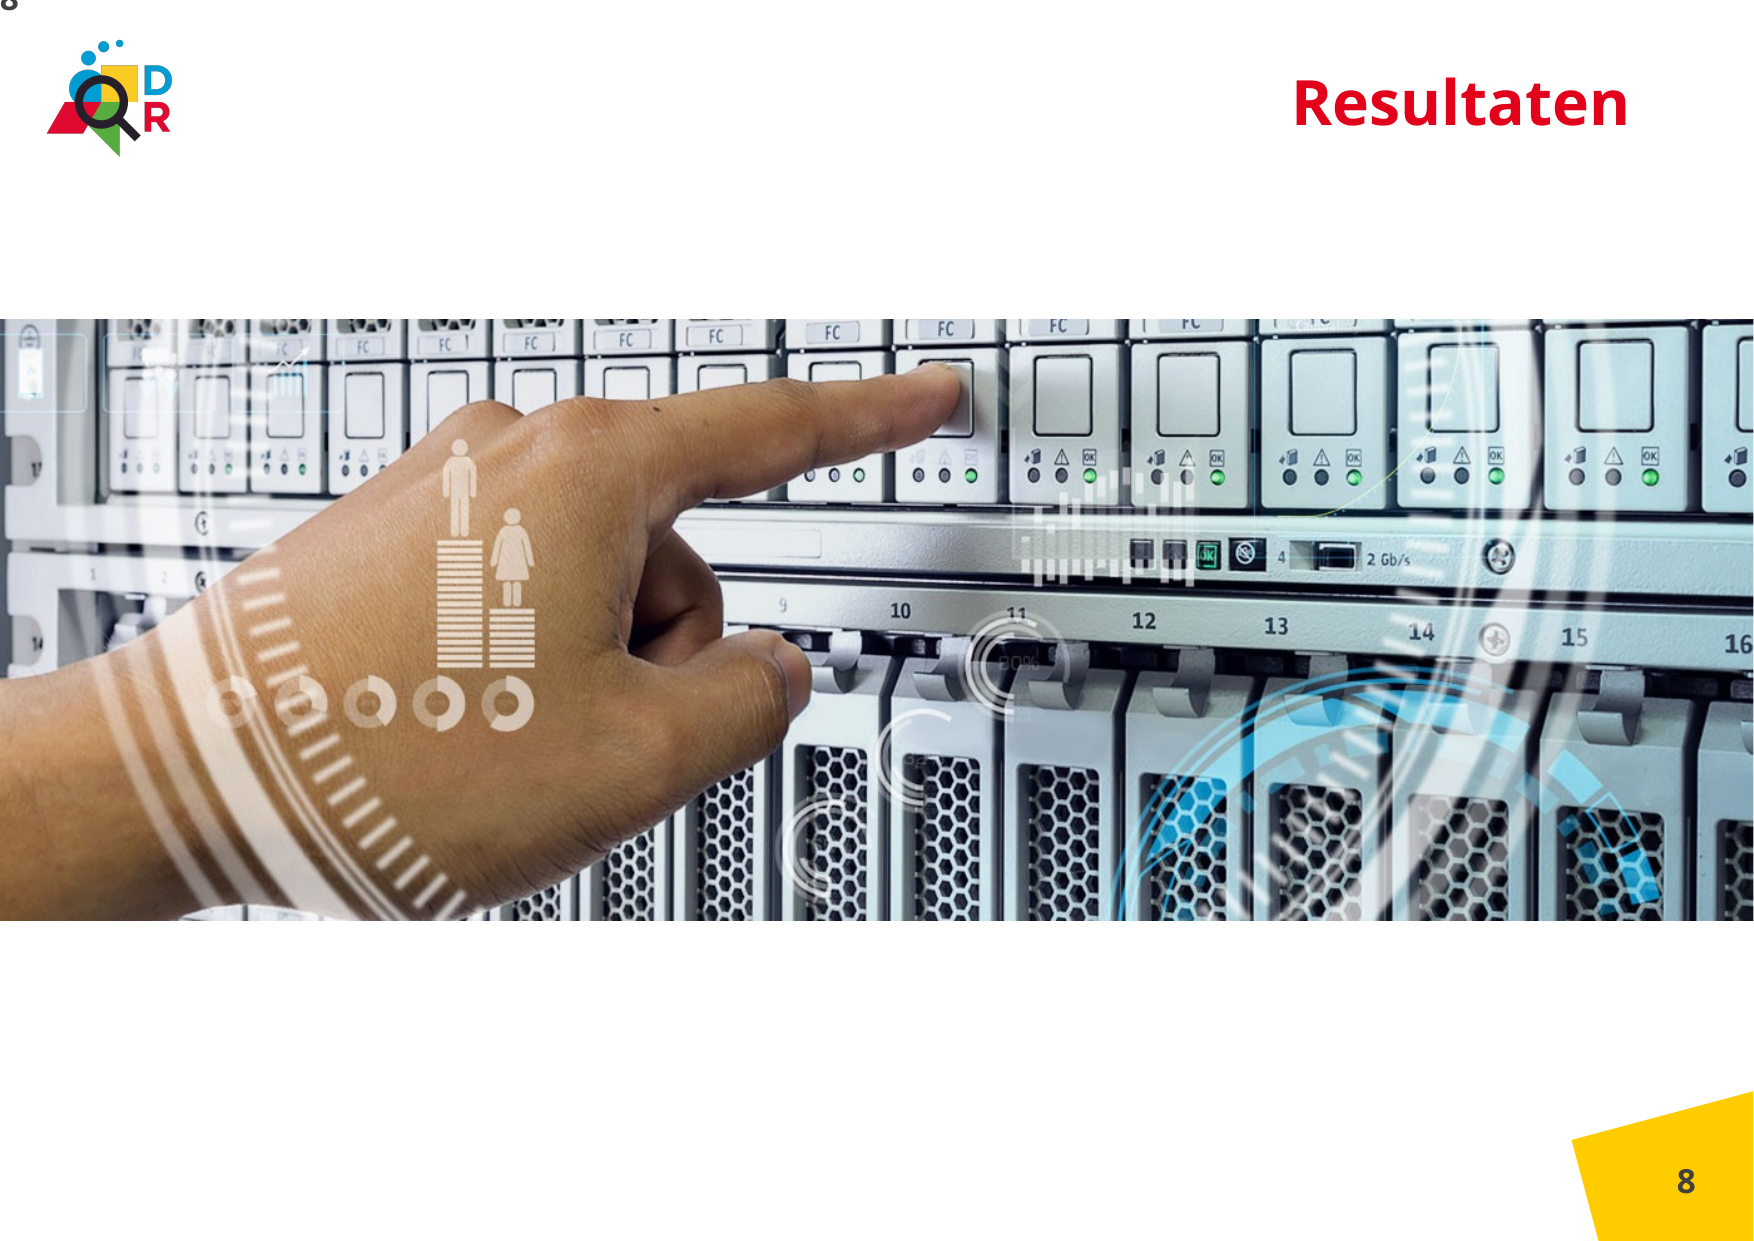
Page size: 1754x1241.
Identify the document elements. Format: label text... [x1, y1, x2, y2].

picture [0, 319, 1754, 921]
slide_number 8 [1625, 1149, 1716, 1217]
text_box Resultaten [387, 63, 1631, 139]
picture [45, 38, 175, 160]
